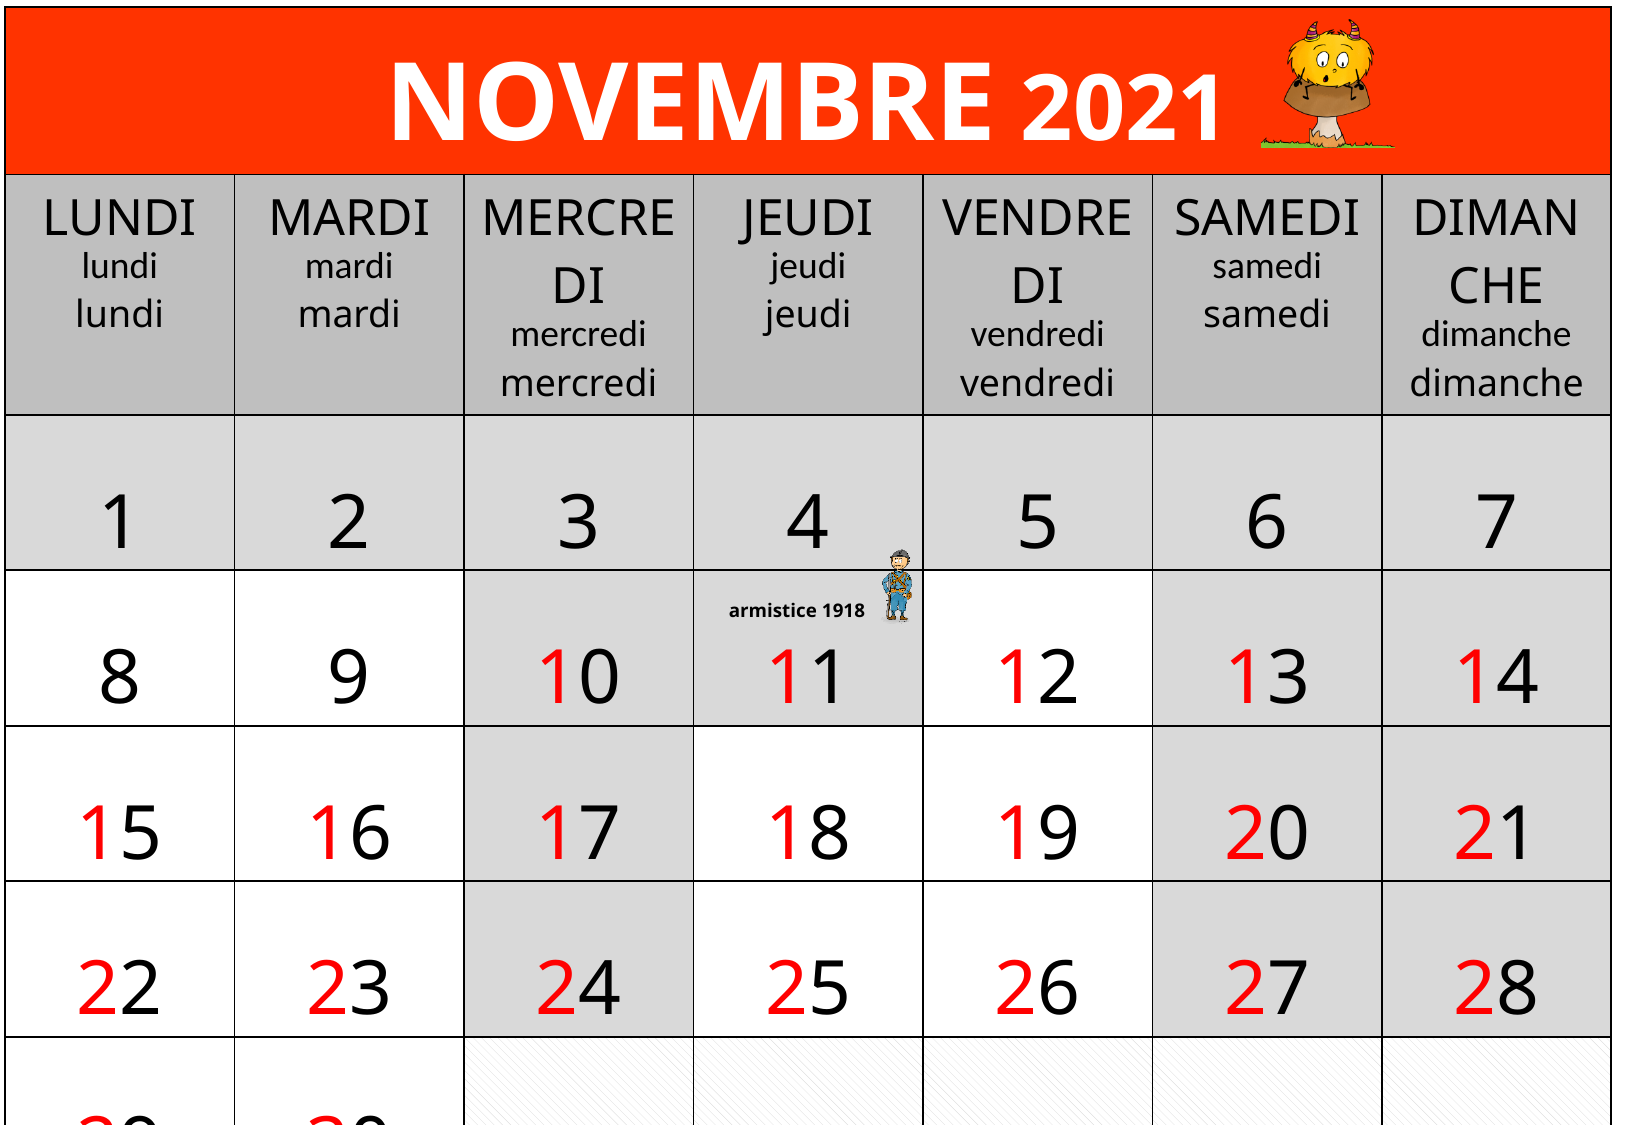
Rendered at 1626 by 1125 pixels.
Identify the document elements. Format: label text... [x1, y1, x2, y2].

table_cell 6 [1153, 416, 1381, 569]
table_cell LUNDI lundi lundi [6, 175, 234, 414]
table_cell 18 [694, 727, 922, 880]
table_cell 15 [6, 727, 234, 880]
table_cell 28 [1383, 882, 1610, 1036]
table_cell 24 [465, 882, 693, 1036]
table_cell [1383, 1038, 1610, 1125]
table_cell [465, 1038, 693, 1125]
table_cell 14 [1383, 571, 1610, 725]
table_header NOVEMBRE 2021 [6, 8, 1610, 174]
table_cell 2 [235, 416, 463, 569]
table_cell [694, 1038, 922, 1125]
table_cell 19 [924, 727, 1152, 880]
table_cell 23 [235, 882, 463, 1036]
table_cell 16 [235, 727, 463, 880]
table_cell SAMEDI samedi samedi [1153, 175, 1381, 414]
table_cell 9 [235, 571, 463, 725]
table_cell MARDI mardi mardi [235, 175, 463, 414]
table_cell 10 [465, 571, 693, 725]
table_cell 20 [1153, 727, 1381, 880]
table_cell 21 [1383, 727, 1610, 880]
table_cell 29 [6, 1038, 234, 1125]
table_cell JEUDI jeudi jeudi [694, 175, 922, 414]
table_cell MERCREDI mercredi mercredi [465, 175, 693, 414]
picture [1260, 18, 1395, 148]
table_cell VENDREDI vendredi vendredi [924, 175, 1152, 414]
table_cell 11 [694, 571, 922, 725]
table_cell 3 [465, 416, 693, 569]
table_cell 30 [235, 1038, 463, 1125]
table_cell [924, 1038, 1152, 1125]
table_cell 7 [1383, 416, 1610, 569]
table_cell 26 [924, 882, 1152, 1036]
table_cell 12 [924, 571, 1152, 725]
table_cell 13 [1153, 571, 1381, 725]
picture [879, 548, 916, 624]
text_box armistice 1918 [690, 591, 876, 629]
table_cell 25 [694, 882, 922, 1036]
table_cell 22 [6, 882, 234, 1036]
table_cell DIMANCHE dimanche dimanche [1383, 175, 1610, 414]
table_cell 1 [6, 416, 234, 569]
table_cell 17 [465, 727, 693, 880]
table_cell 4 [694, 416, 922, 569]
table_cell 8 [6, 571, 234, 725]
table_cell 27 [1153, 882, 1381, 1036]
table_cell 5 [924, 416, 1152, 569]
table_cell [1153, 1038, 1381, 1125]
